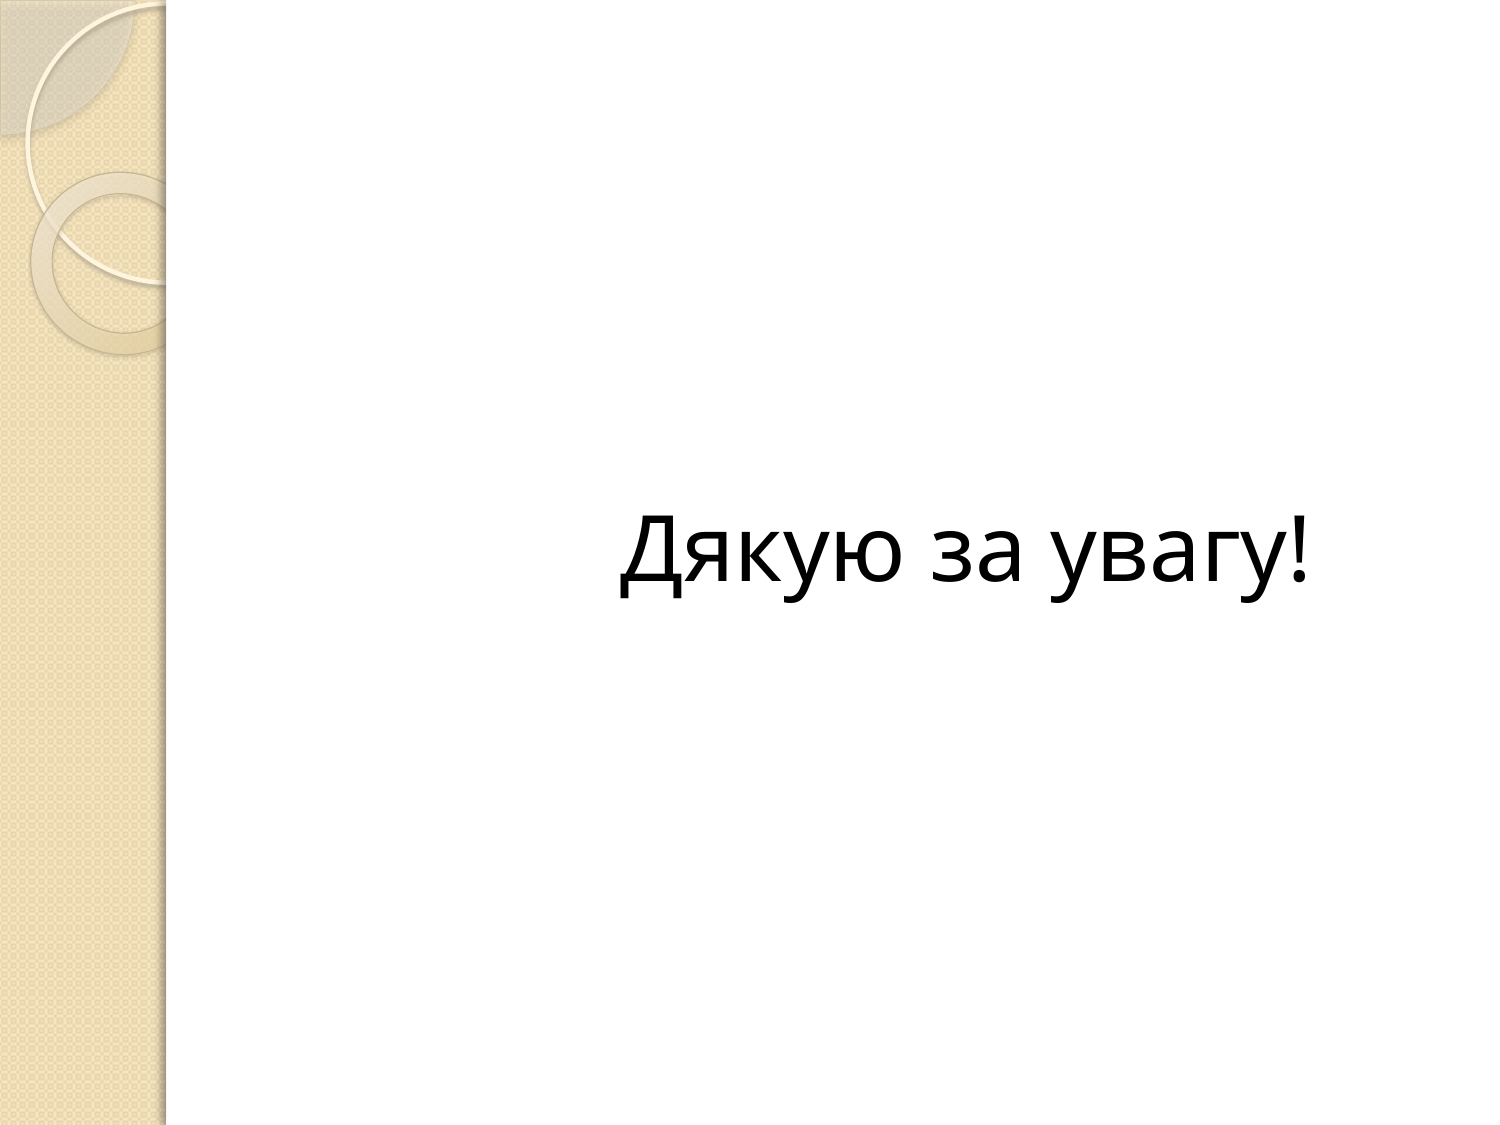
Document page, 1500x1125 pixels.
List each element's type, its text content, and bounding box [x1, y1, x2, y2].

list Дякую за увагу! [235, 237, 1466, 1025]
